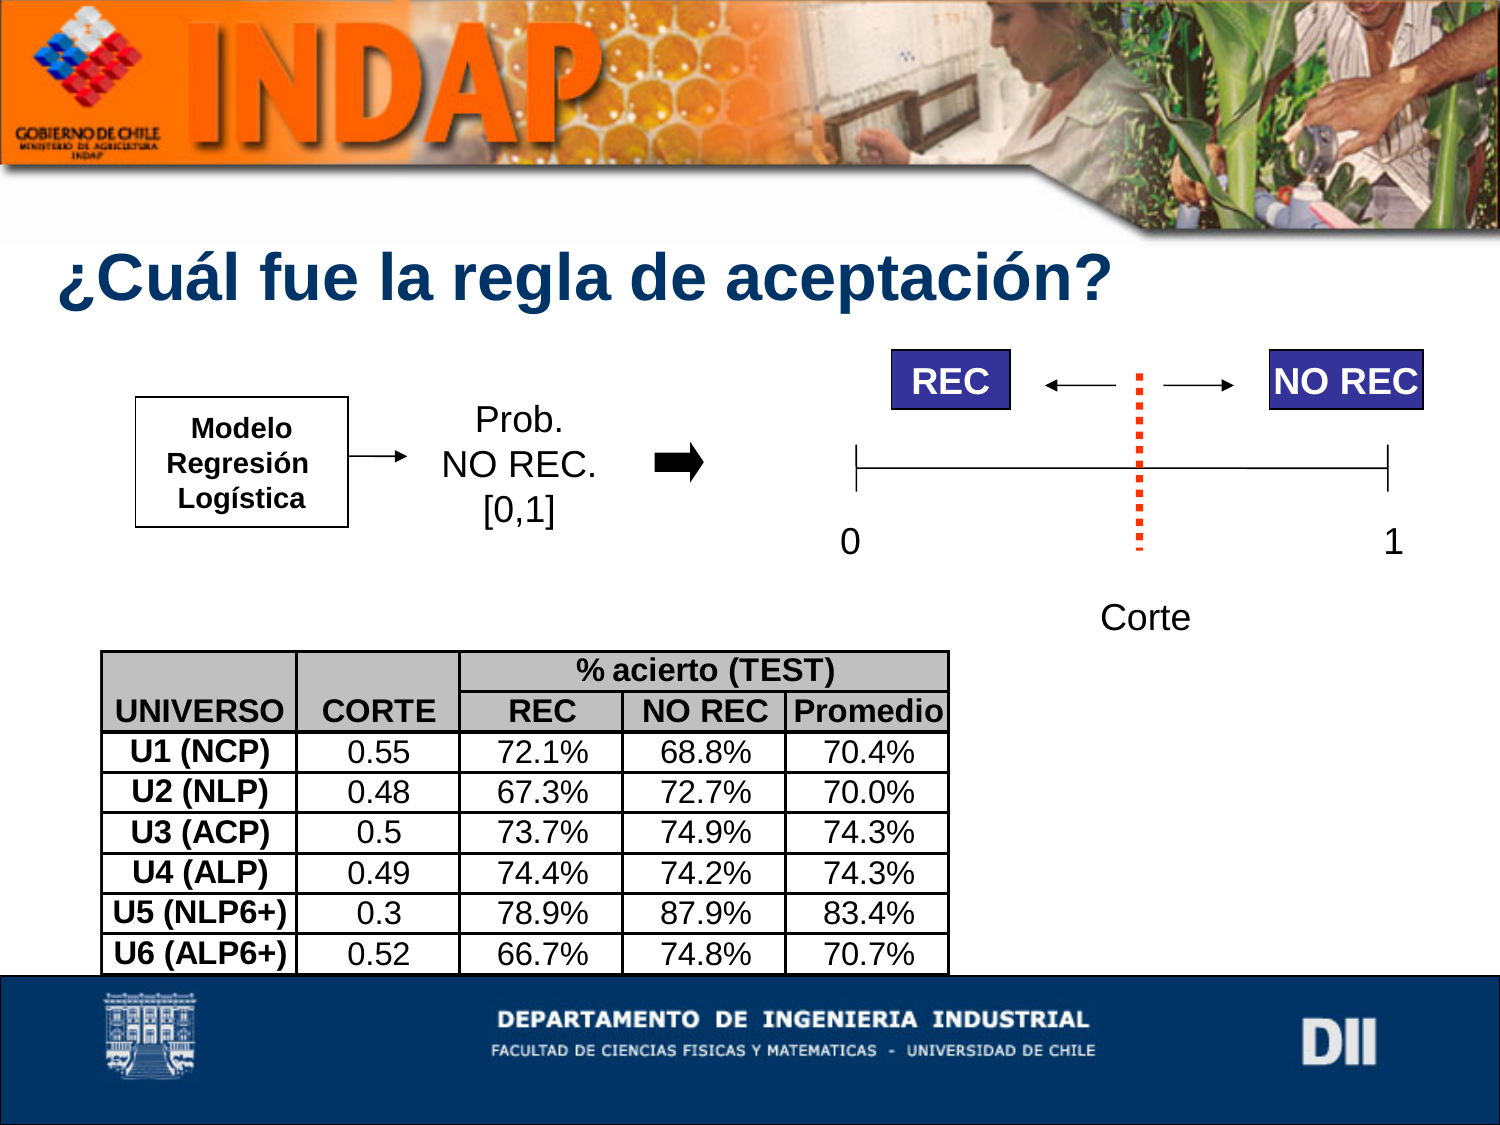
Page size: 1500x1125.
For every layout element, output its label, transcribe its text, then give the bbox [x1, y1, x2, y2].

picture [1293, 1011, 1383, 1071]
title ¿Cuál fue la regla de aceptación? [40, 209, 1247, 339]
picture [99, 649, 951, 977]
picture [490, 999, 1100, 1064]
picture [0, 0, 1500, 246]
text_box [135, 349, 1424, 646]
picture [100, 987, 202, 1083]
